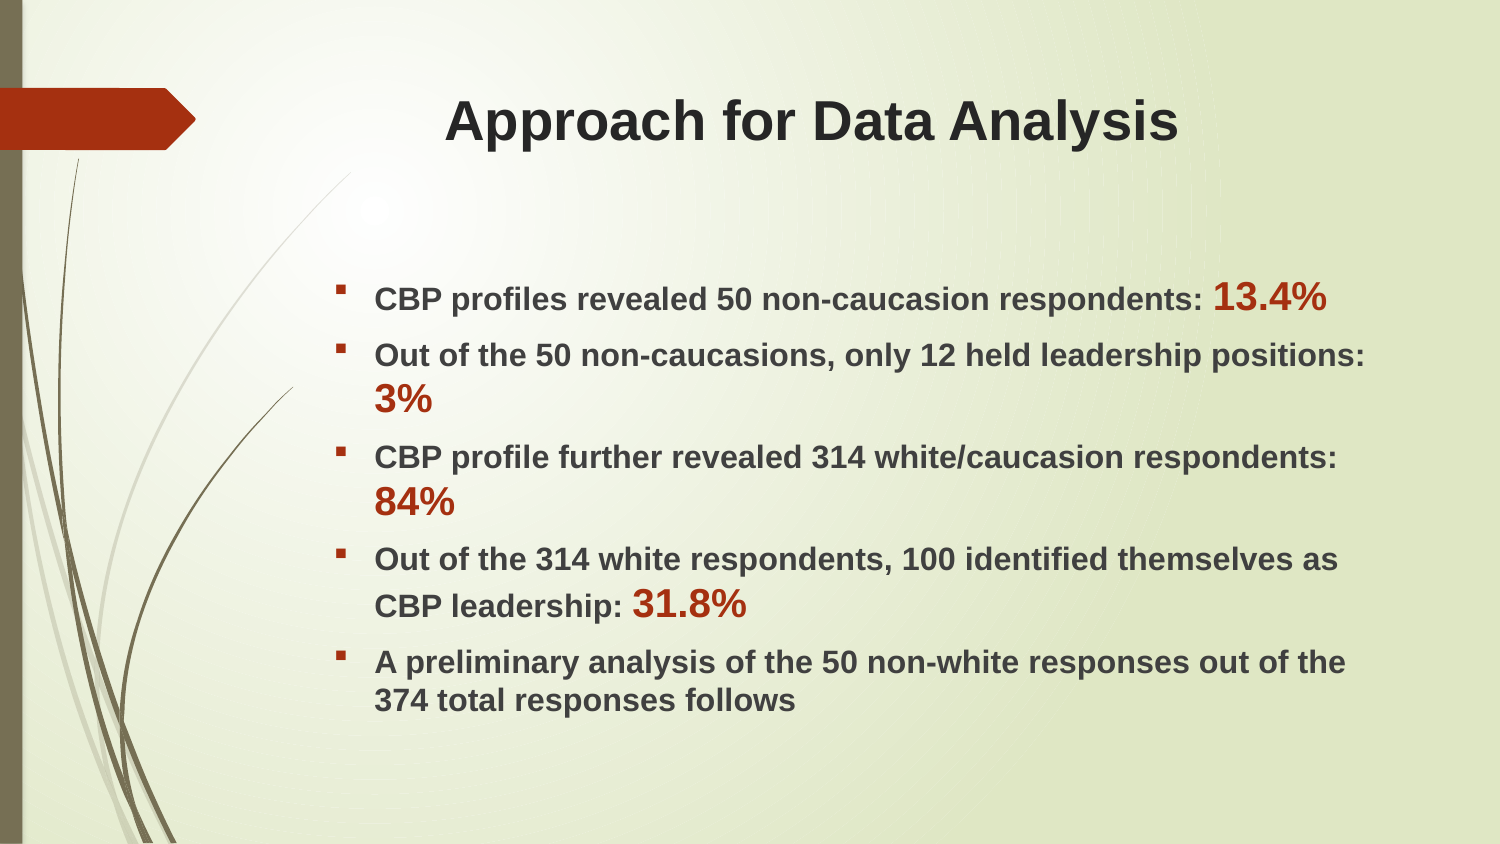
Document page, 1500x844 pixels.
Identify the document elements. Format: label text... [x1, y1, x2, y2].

list CBP profiles revealed 50 non-caucasion respondents: 13.4% Out of the 50 non-caucasions, only 12 held leadership positions: 3% CBP profile further revealed 314 white/caucasion respondents: 84% Out of the 314 white respondents, 100 identified themselves as CBP leadership: 31.8% A preliminary analysis of the 50 non-white responses out of the 374 total responses follows [318, 262, 1416, 728]
title Approach for Data Analysis [319, 76, 1416, 235]
